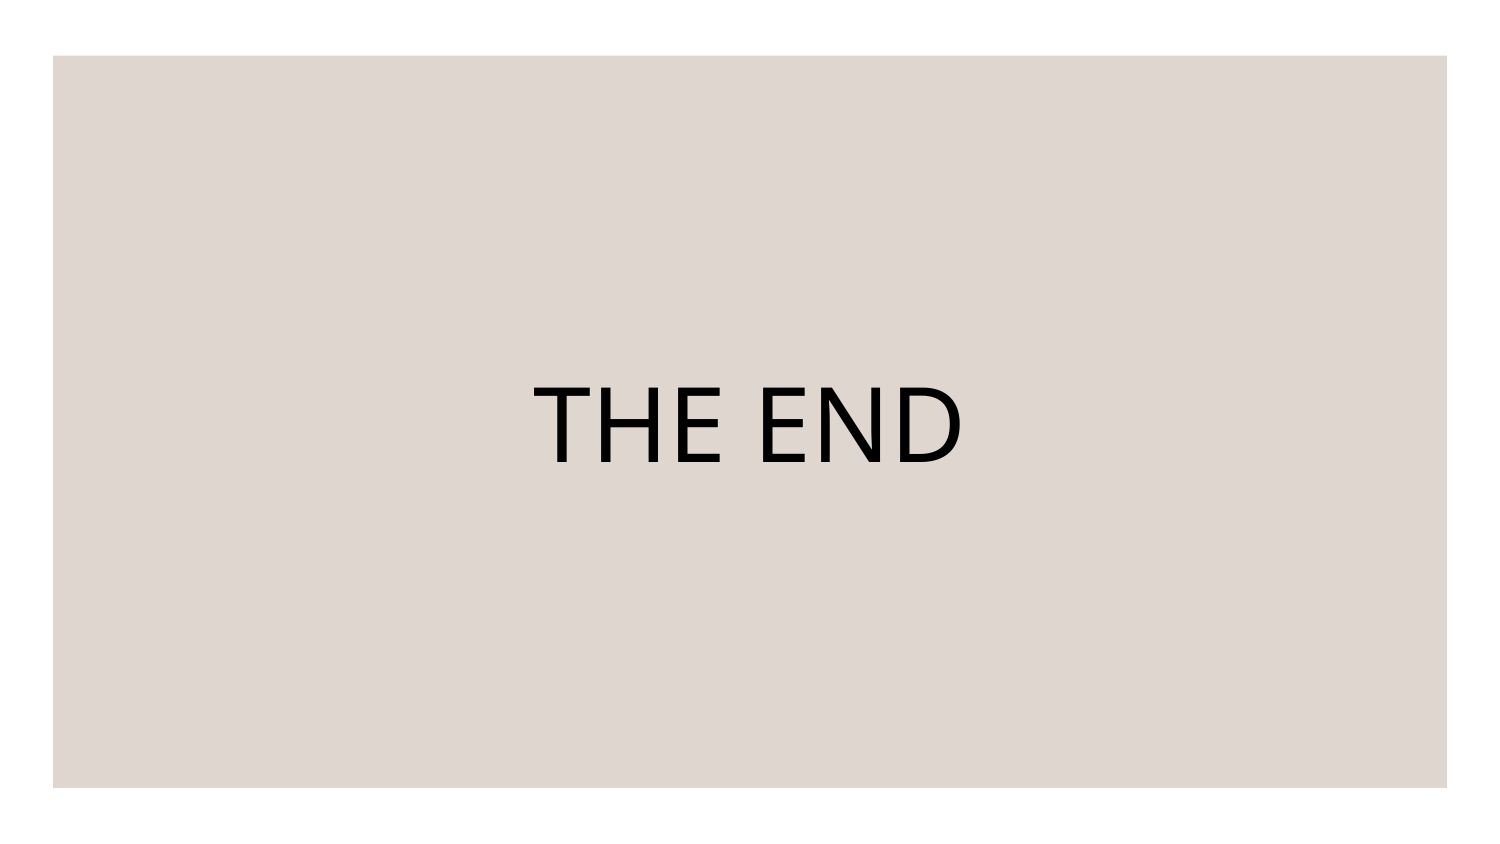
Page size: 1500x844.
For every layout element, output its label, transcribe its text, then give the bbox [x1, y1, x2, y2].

text_box THE END [336, 351, 1164, 491]
text_box [53, 55, 1447, 788]
